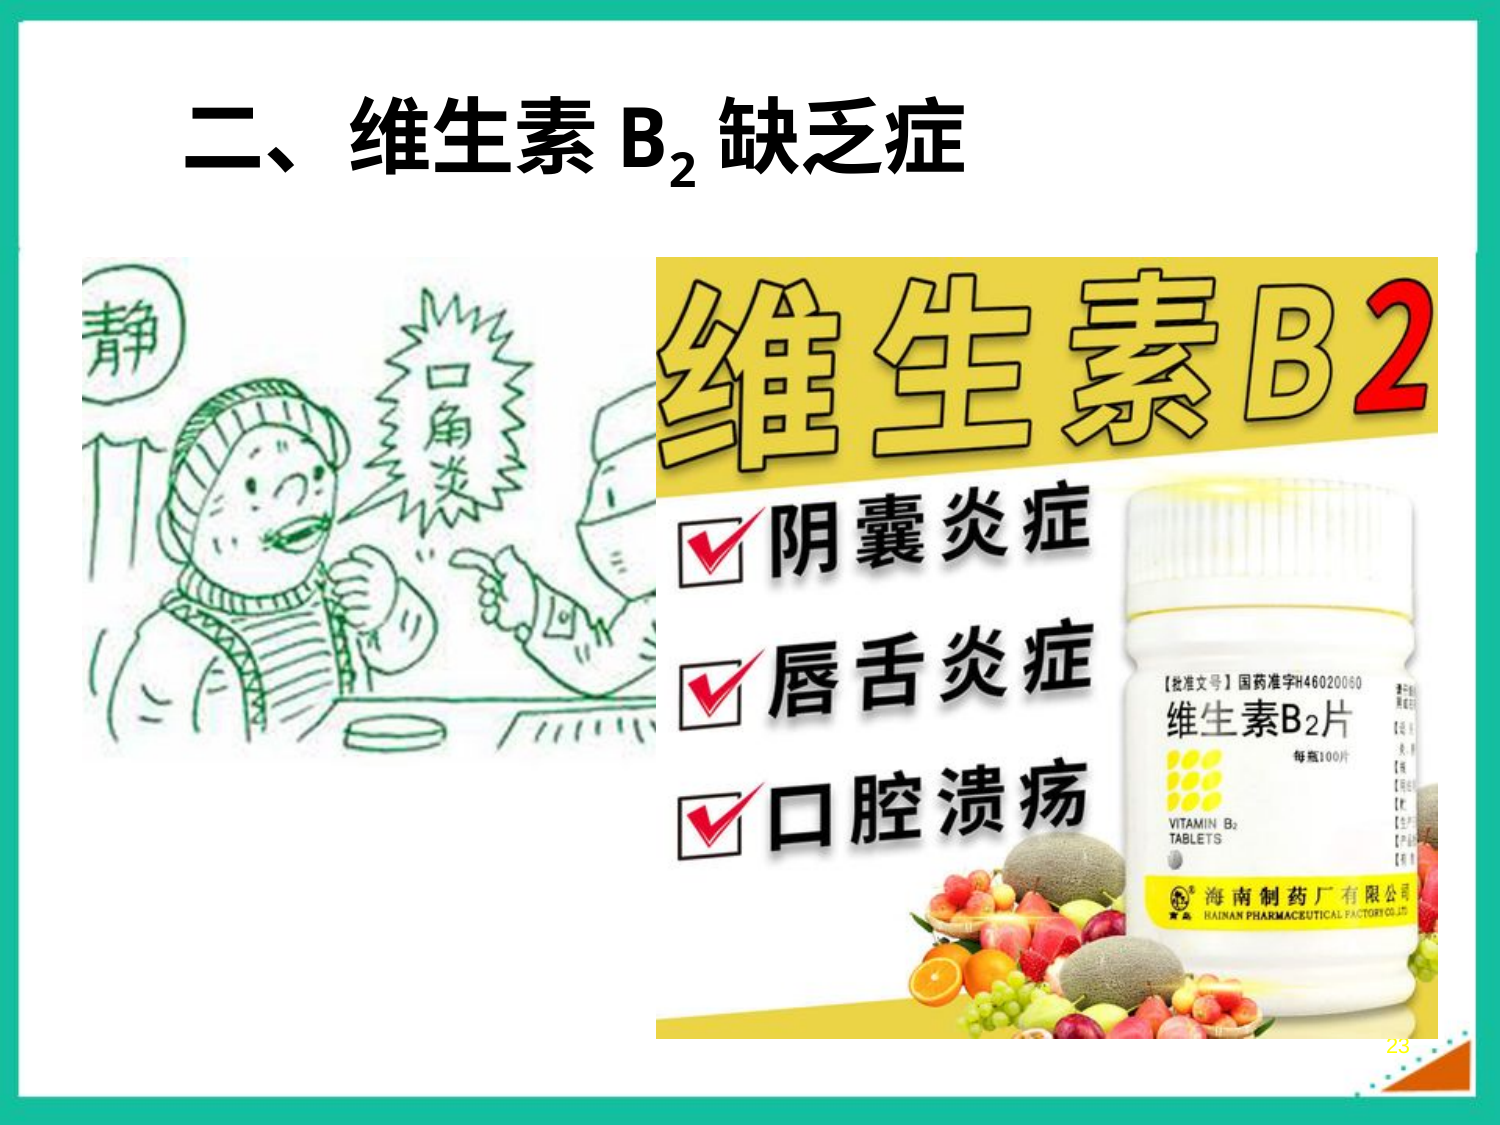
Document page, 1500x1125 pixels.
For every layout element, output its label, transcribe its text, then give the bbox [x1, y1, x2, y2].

picture [0, 0, 1500, 1125]
title 二、维生素B2缺乏症 [70, 46, 1079, 235]
slide_number 23 [1074, 1048, 1425, 1103]
